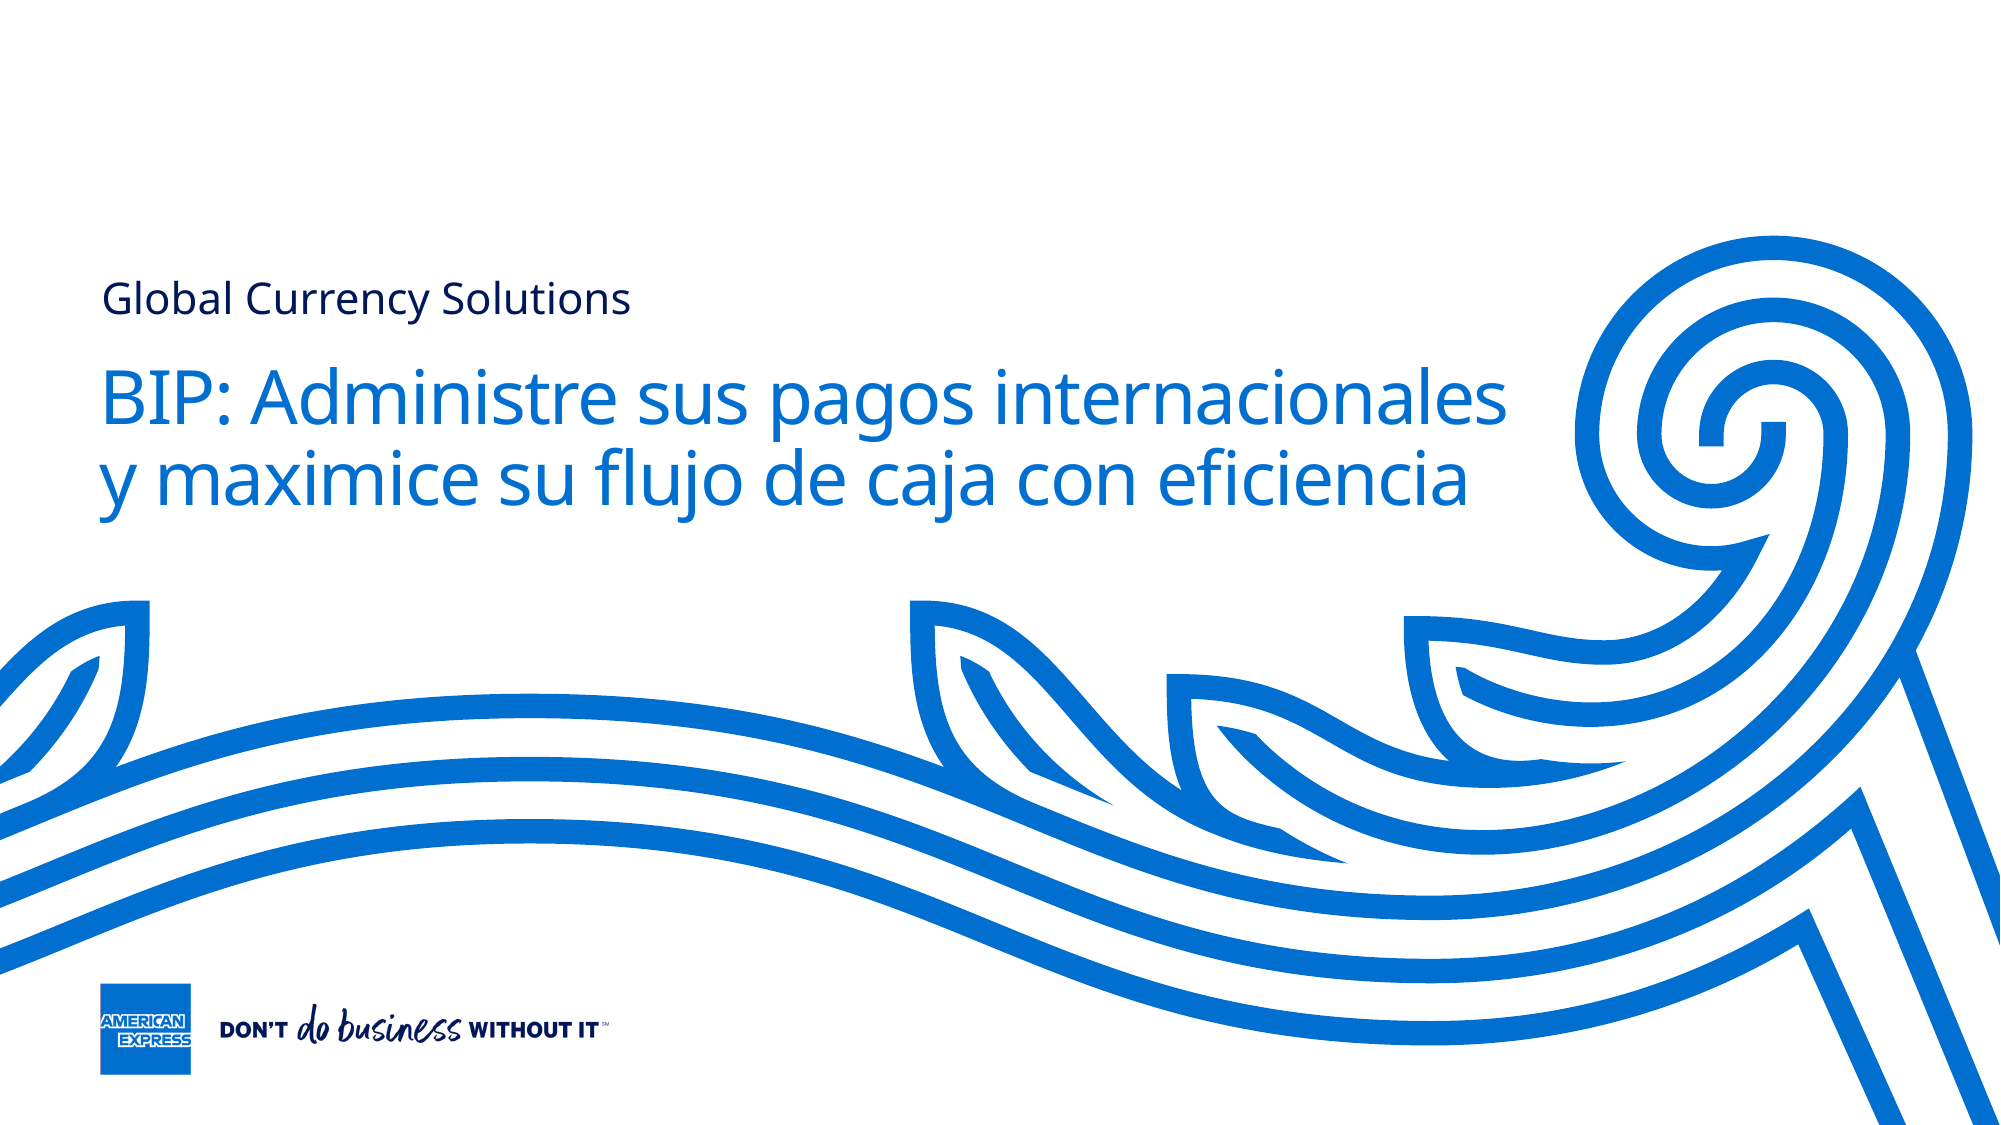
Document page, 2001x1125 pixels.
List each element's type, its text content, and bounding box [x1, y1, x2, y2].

text_box BIP: Administre sus pagos internacionales y maximice su flujo de caja con eficiencia [99, 359, 1621, 522]
text_box Global Currency Solutions [101, 270, 632, 324]
picture [85, 968, 629, 1090]
